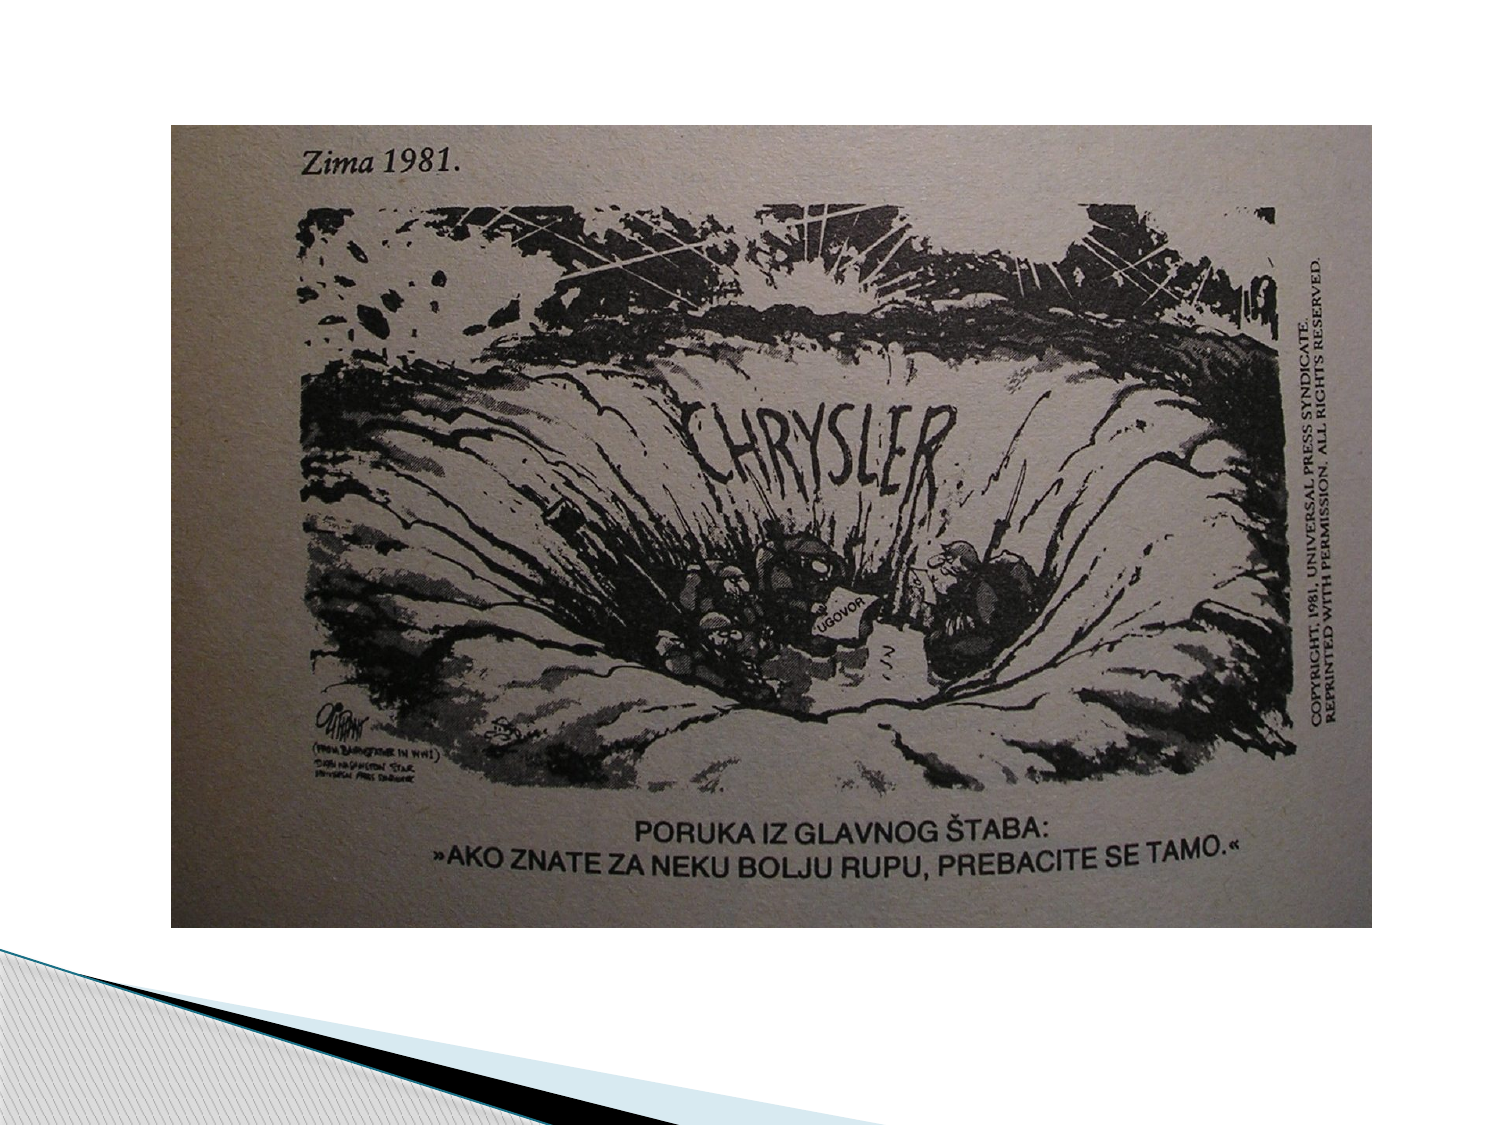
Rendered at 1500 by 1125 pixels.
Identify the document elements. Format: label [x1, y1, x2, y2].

picture [170, 125, 1372, 929]
